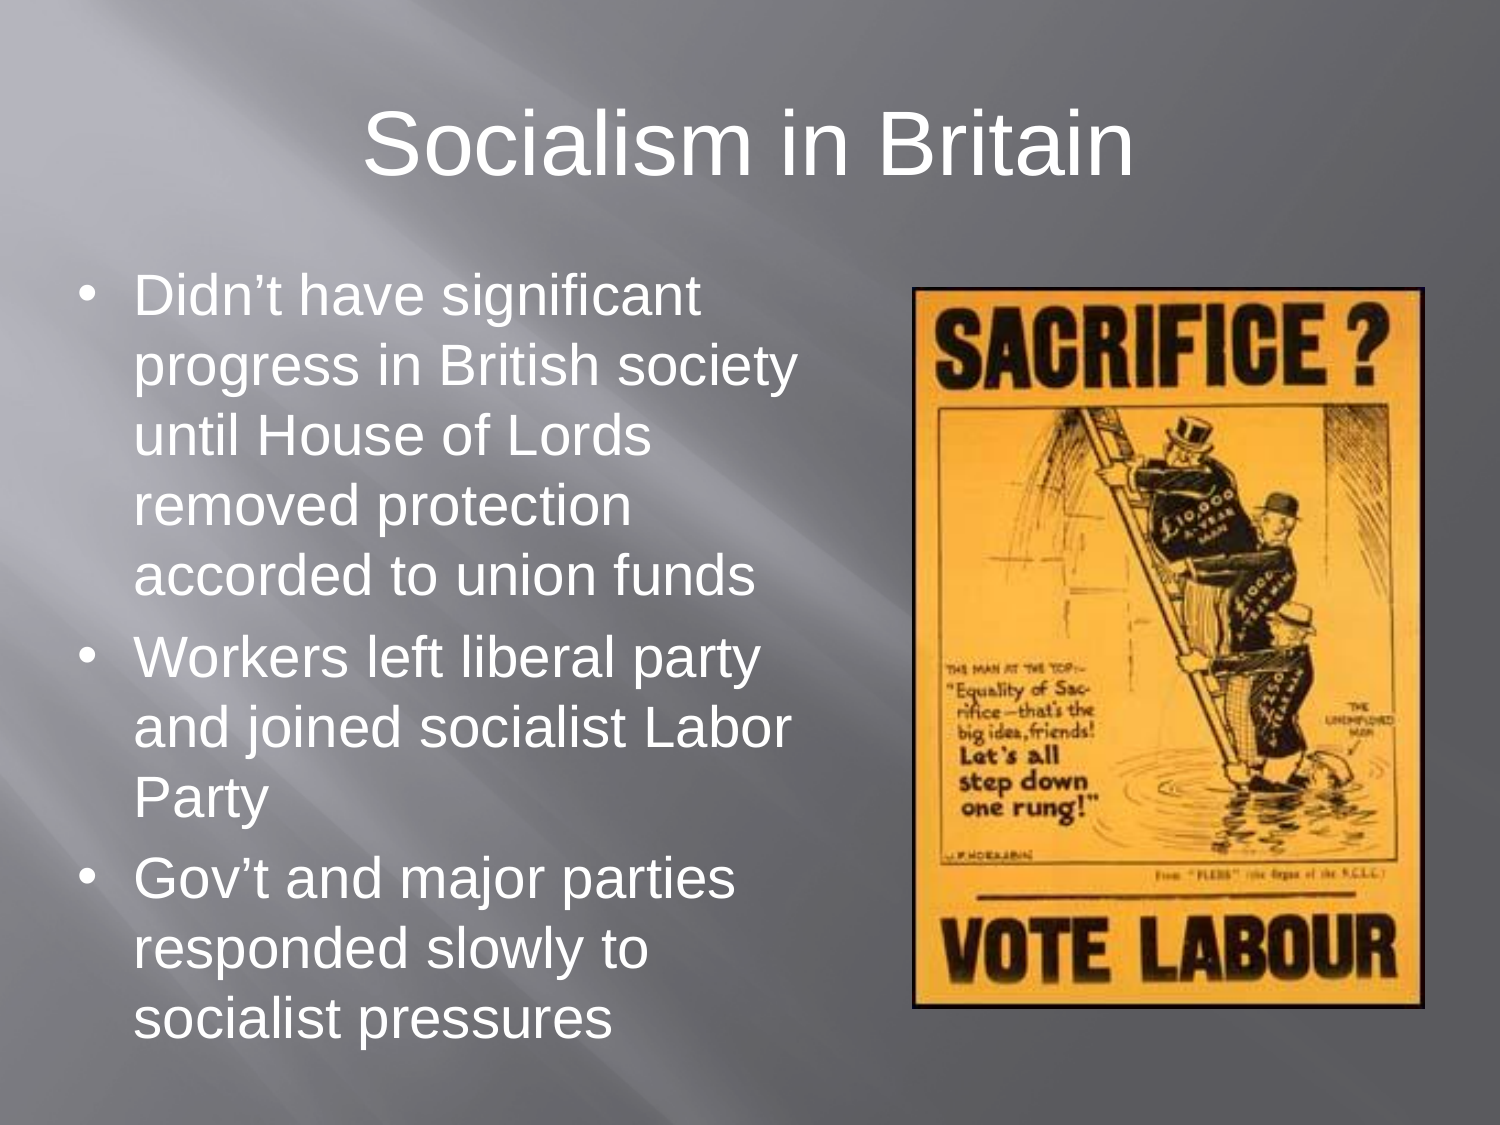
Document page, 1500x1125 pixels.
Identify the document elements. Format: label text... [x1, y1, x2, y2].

text_box Didn’t have significant progress in British society until House of Lords removed protection accorded to union funds Workers left liberal party and joined socialist Labor Party Gov’t and major parties responded slowly to socialist pressures [62, 249, 888, 1125]
text_box Socialism in Britain [74, 45, 1425, 233]
picture [912, 287, 1426, 1010]
